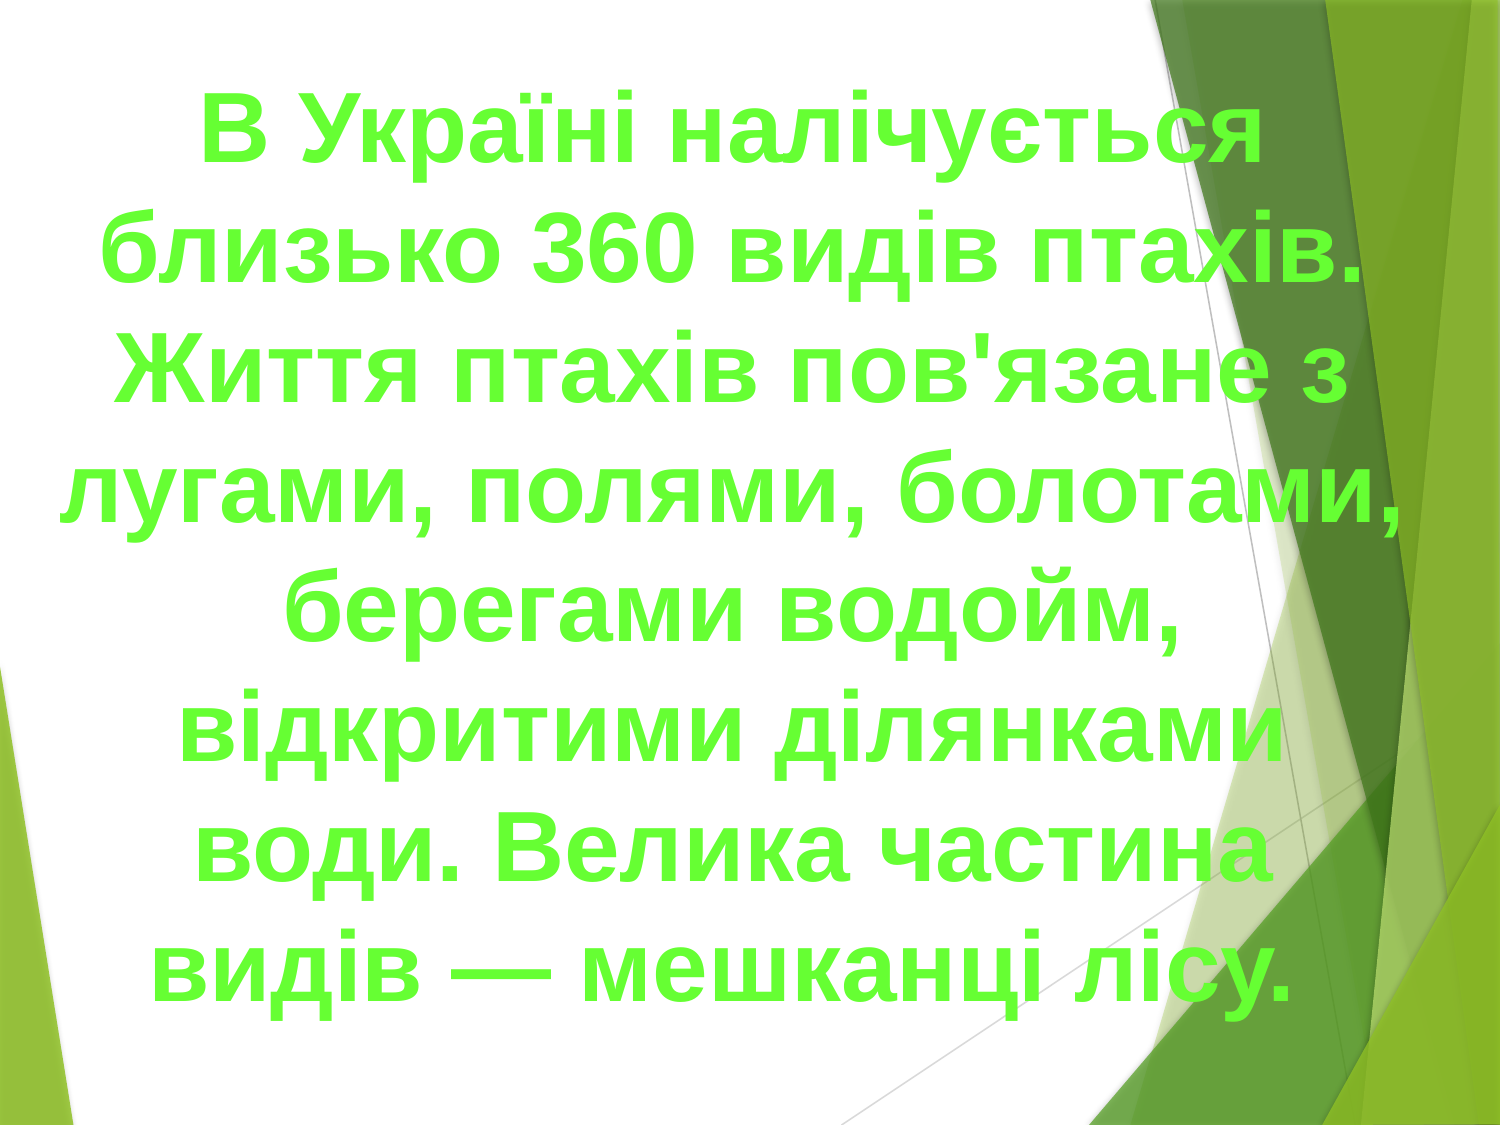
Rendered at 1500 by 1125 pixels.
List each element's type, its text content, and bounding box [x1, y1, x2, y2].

title В Україні налічується близько 360 видів птахів. Життя птахів пов'язане з лугами, полями, болотами, берегами водойм, відкритими ділянками води. Велика частина видів — мешканці лісу. [41, 54, 1425, 1035]
